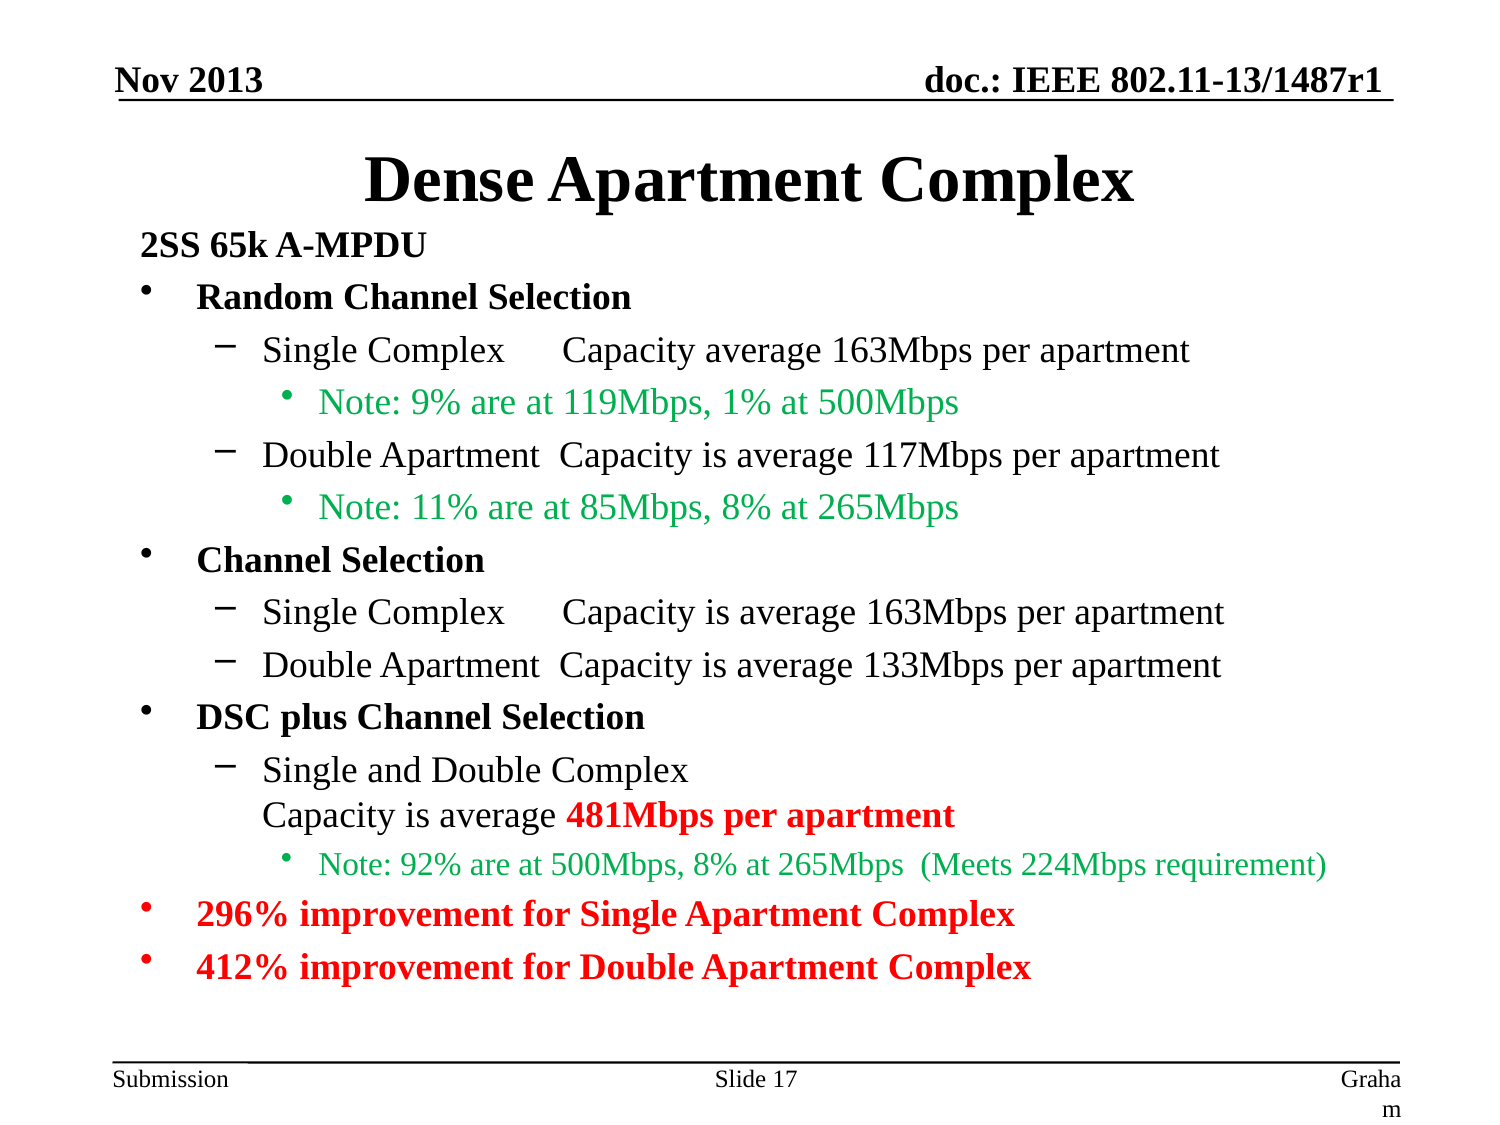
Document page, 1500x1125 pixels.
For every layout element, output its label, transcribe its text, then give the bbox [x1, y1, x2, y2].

title Dense Apartment Complex [112, 112, 1388, 238]
footer Graham Smith, DSP Group [1324, 1061, 1402, 1093]
slide_number Slide 17 [712, 1061, 800, 1093]
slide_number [114, 54, 286, 101]
list 2SS 65k A-MPDU Random Channel Selection Single Complex Capacity average 163Mbps per apartment Note: 9% are at 119Mbps, 1% at 500Mbps Double Apartment Capacity is average 117Mbps per apartment Note: 11% are at 85Mbps, 8% at 265Mbps Channel Selection Single Complex Capacity is average 163Mbps per apartment Double Apartment Capacity is average 133Mbps per apartment DSC plus Channel Selection Single and Double Complex Capacity is average 481Mbps per apartment Note: 92% are at 500Mbps, 8% at 265Mbps (Meets 224Mbps requirement) 296% improvement for Single Apartment Complex 412% improvement for Double Apartment Complex [125, 212, 1400, 1025]
